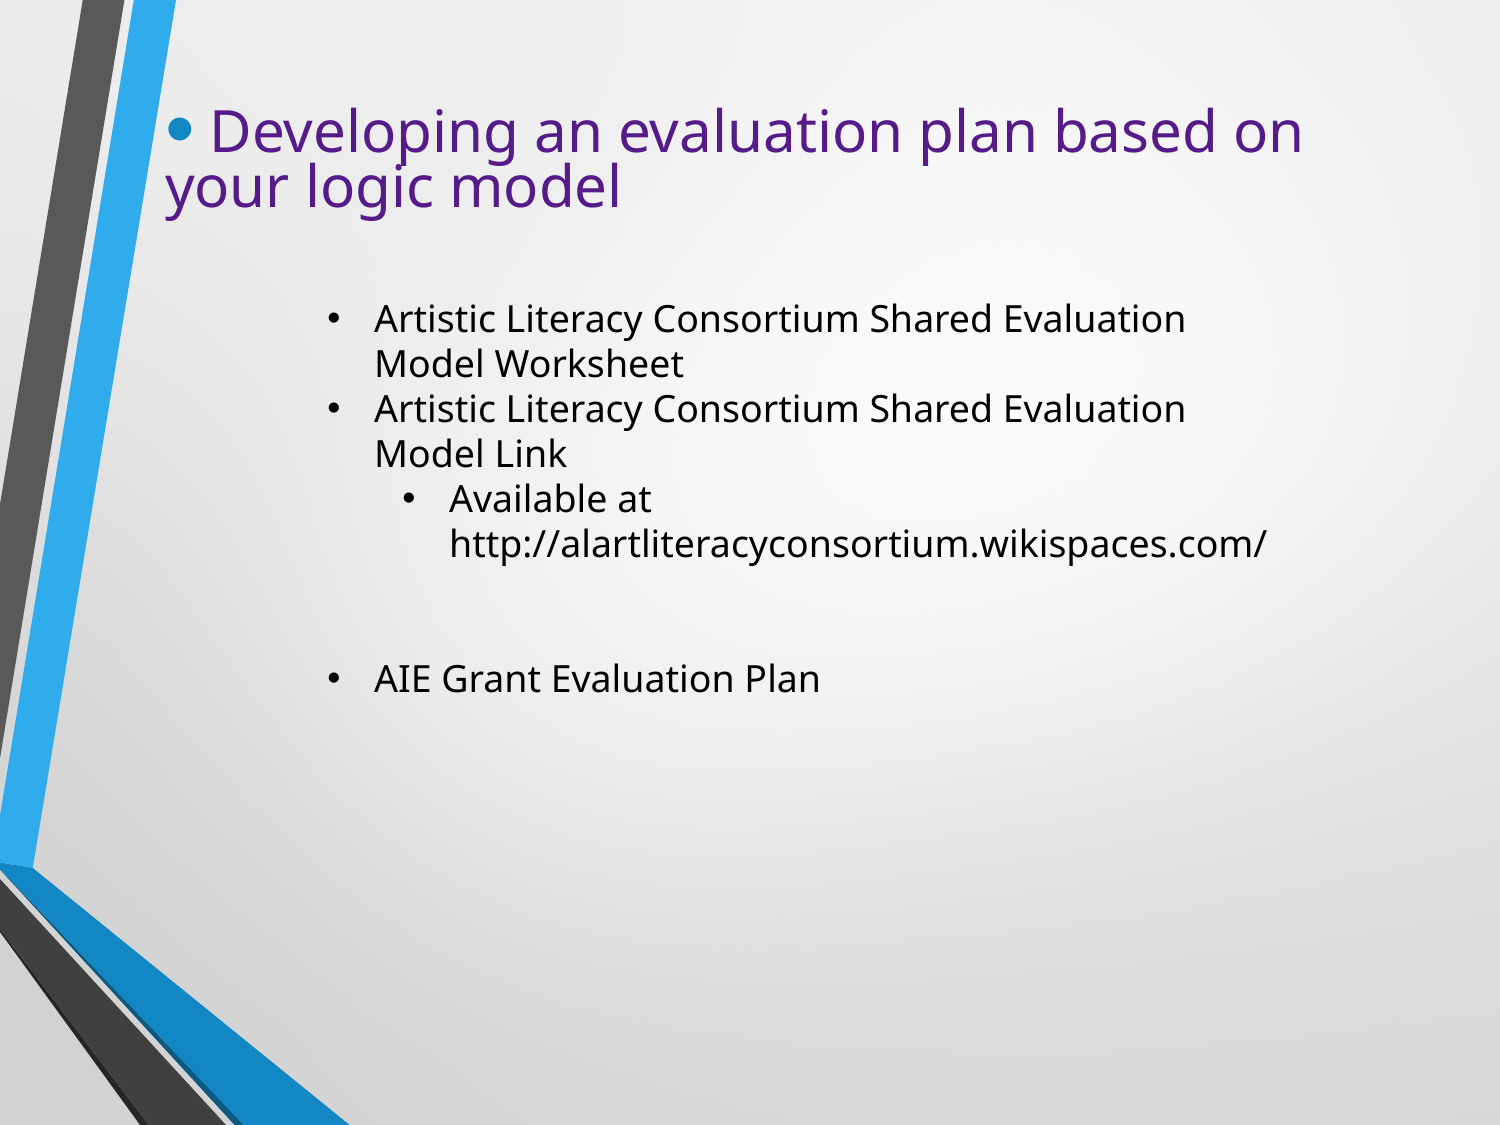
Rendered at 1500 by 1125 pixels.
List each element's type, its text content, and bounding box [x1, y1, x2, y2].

text_box Artistic Literacy Consortium Shared Evaluation Model Worksheet Artistic Literacy Consortium Shared Evaluation Model Link Available at http://alartliteracyconsortium.wikispaces.com/ AIE Grant Evaluation Plan [312, 287, 1288, 708]
list Developing an evaluation plan based on your logic model [150, 99, 1388, 288]
